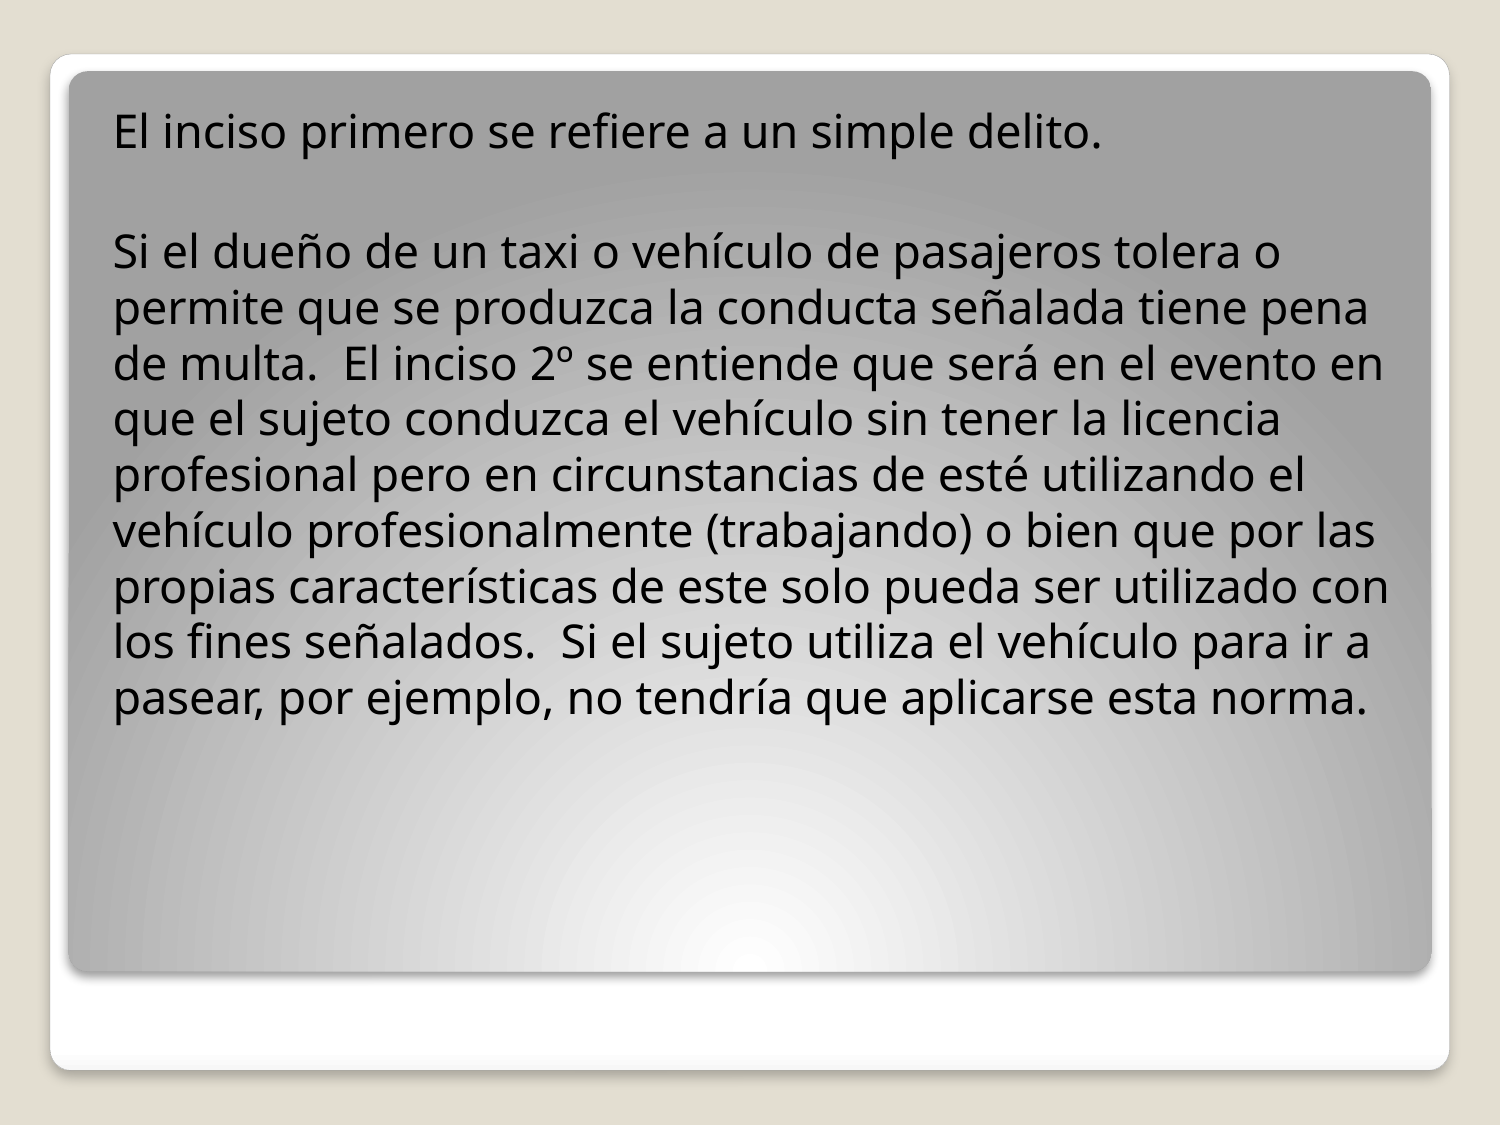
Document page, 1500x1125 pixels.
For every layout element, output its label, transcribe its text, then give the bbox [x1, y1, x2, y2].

list El inciso primero se refiere a un simple delito. Si el dueño de un taxi o vehículo de pasajeros tolera o permite que se produzca la conducta señalada tiene pena de multa. El inciso 2º se entiende que será en el evento en que el sujeto conduzca el vehículo sin tener la licencia profesional pero en circunstancias de esté utilizando el vehículo profesionalmente (trabajando) o bien que por las propias características de este solo pueda ser utilizado con los fines señalados. Si el sujeto utiliza el vehículo para ir a pasear, por ejemplo, no tendría que aplicarse esta norma. [82, 86, 1425, 774]
